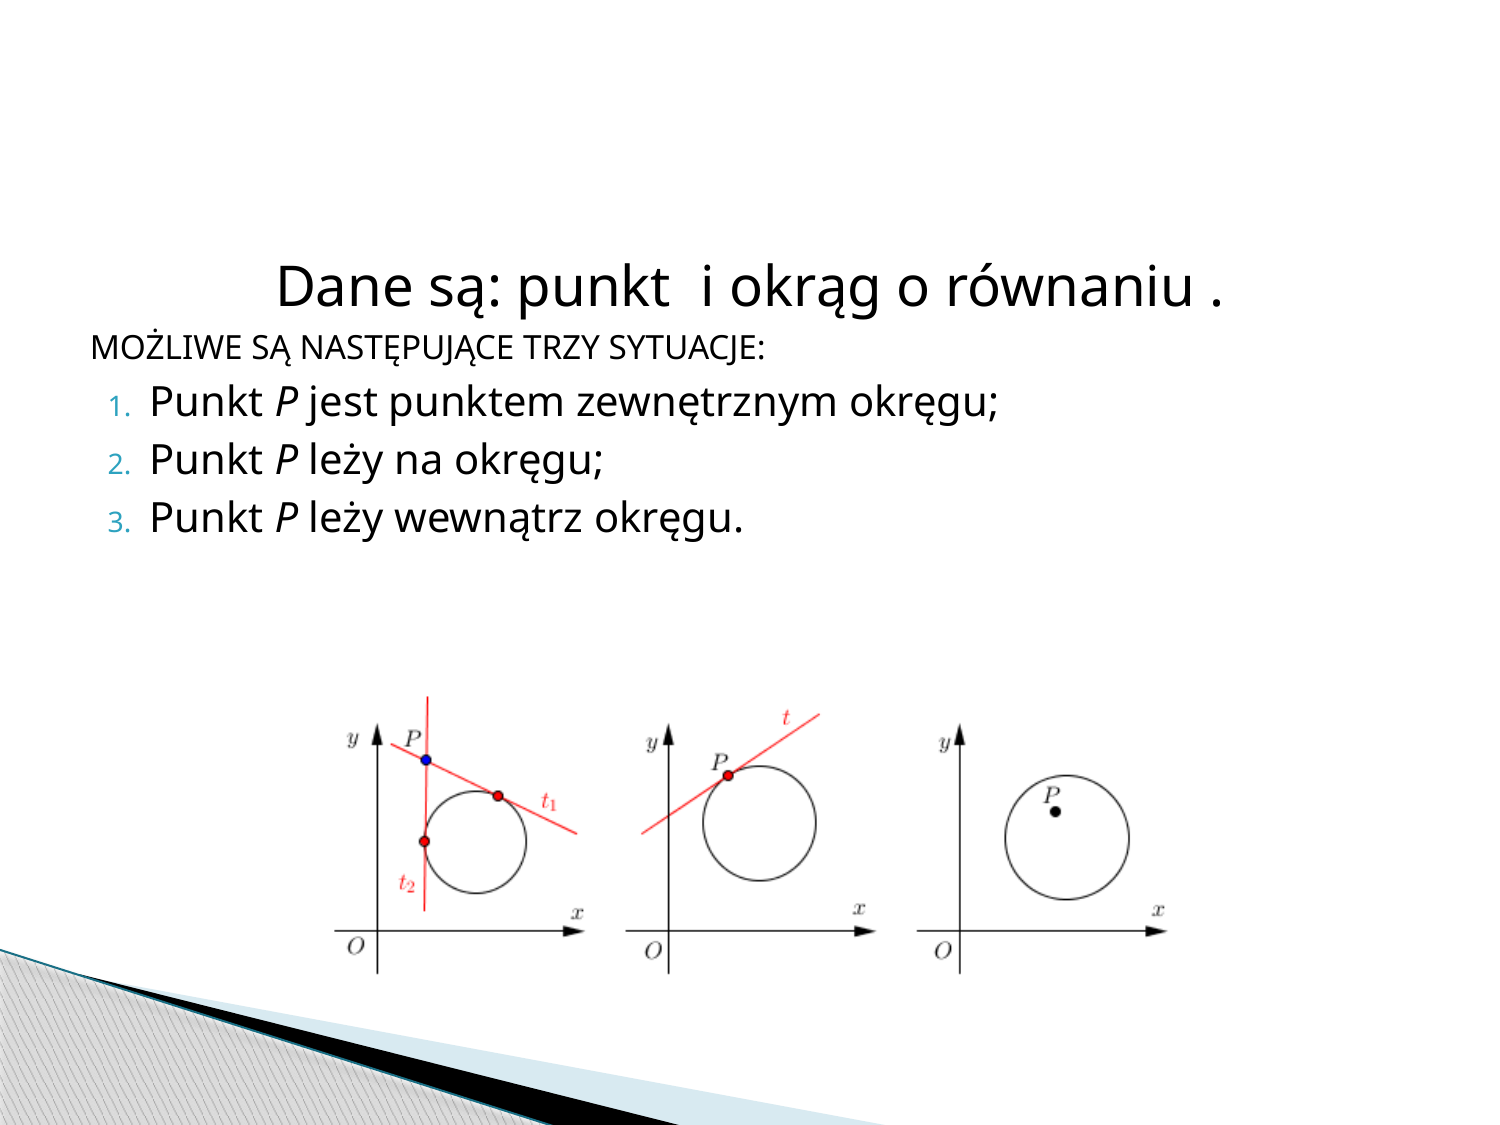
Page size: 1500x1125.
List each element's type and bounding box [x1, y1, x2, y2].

picture [308, 692, 1188, 990]
